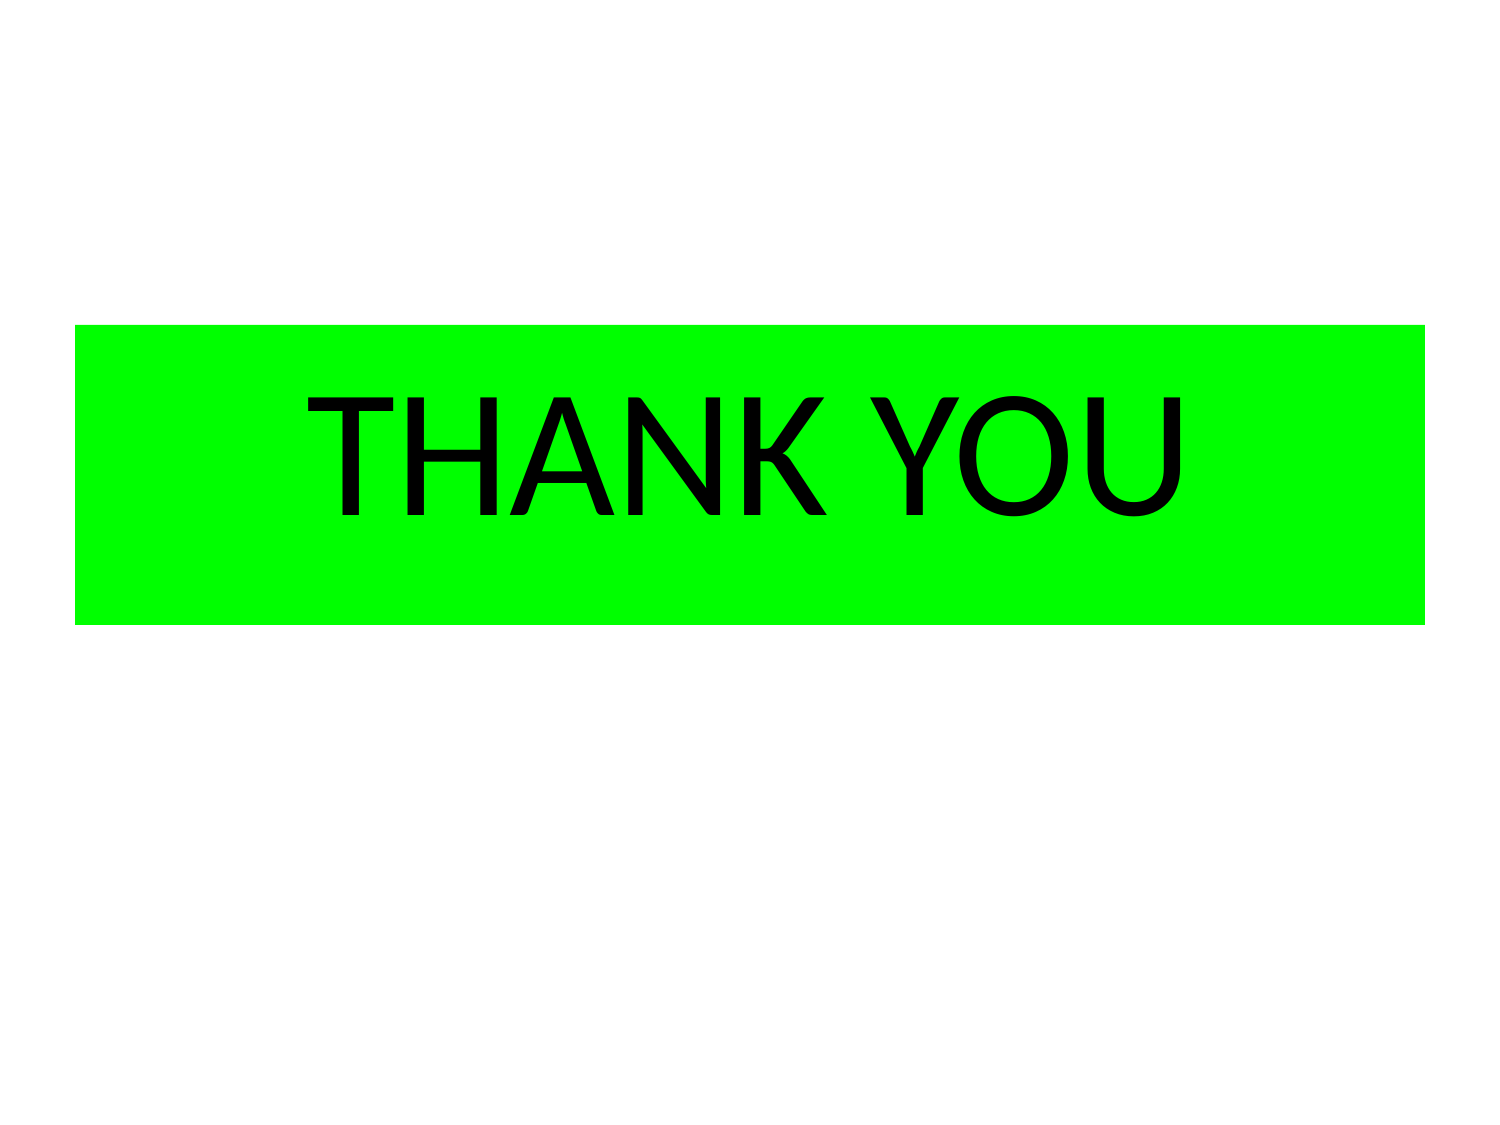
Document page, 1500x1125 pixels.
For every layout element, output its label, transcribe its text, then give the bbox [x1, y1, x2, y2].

list THANK YOU [75, 324, 1425, 625]
